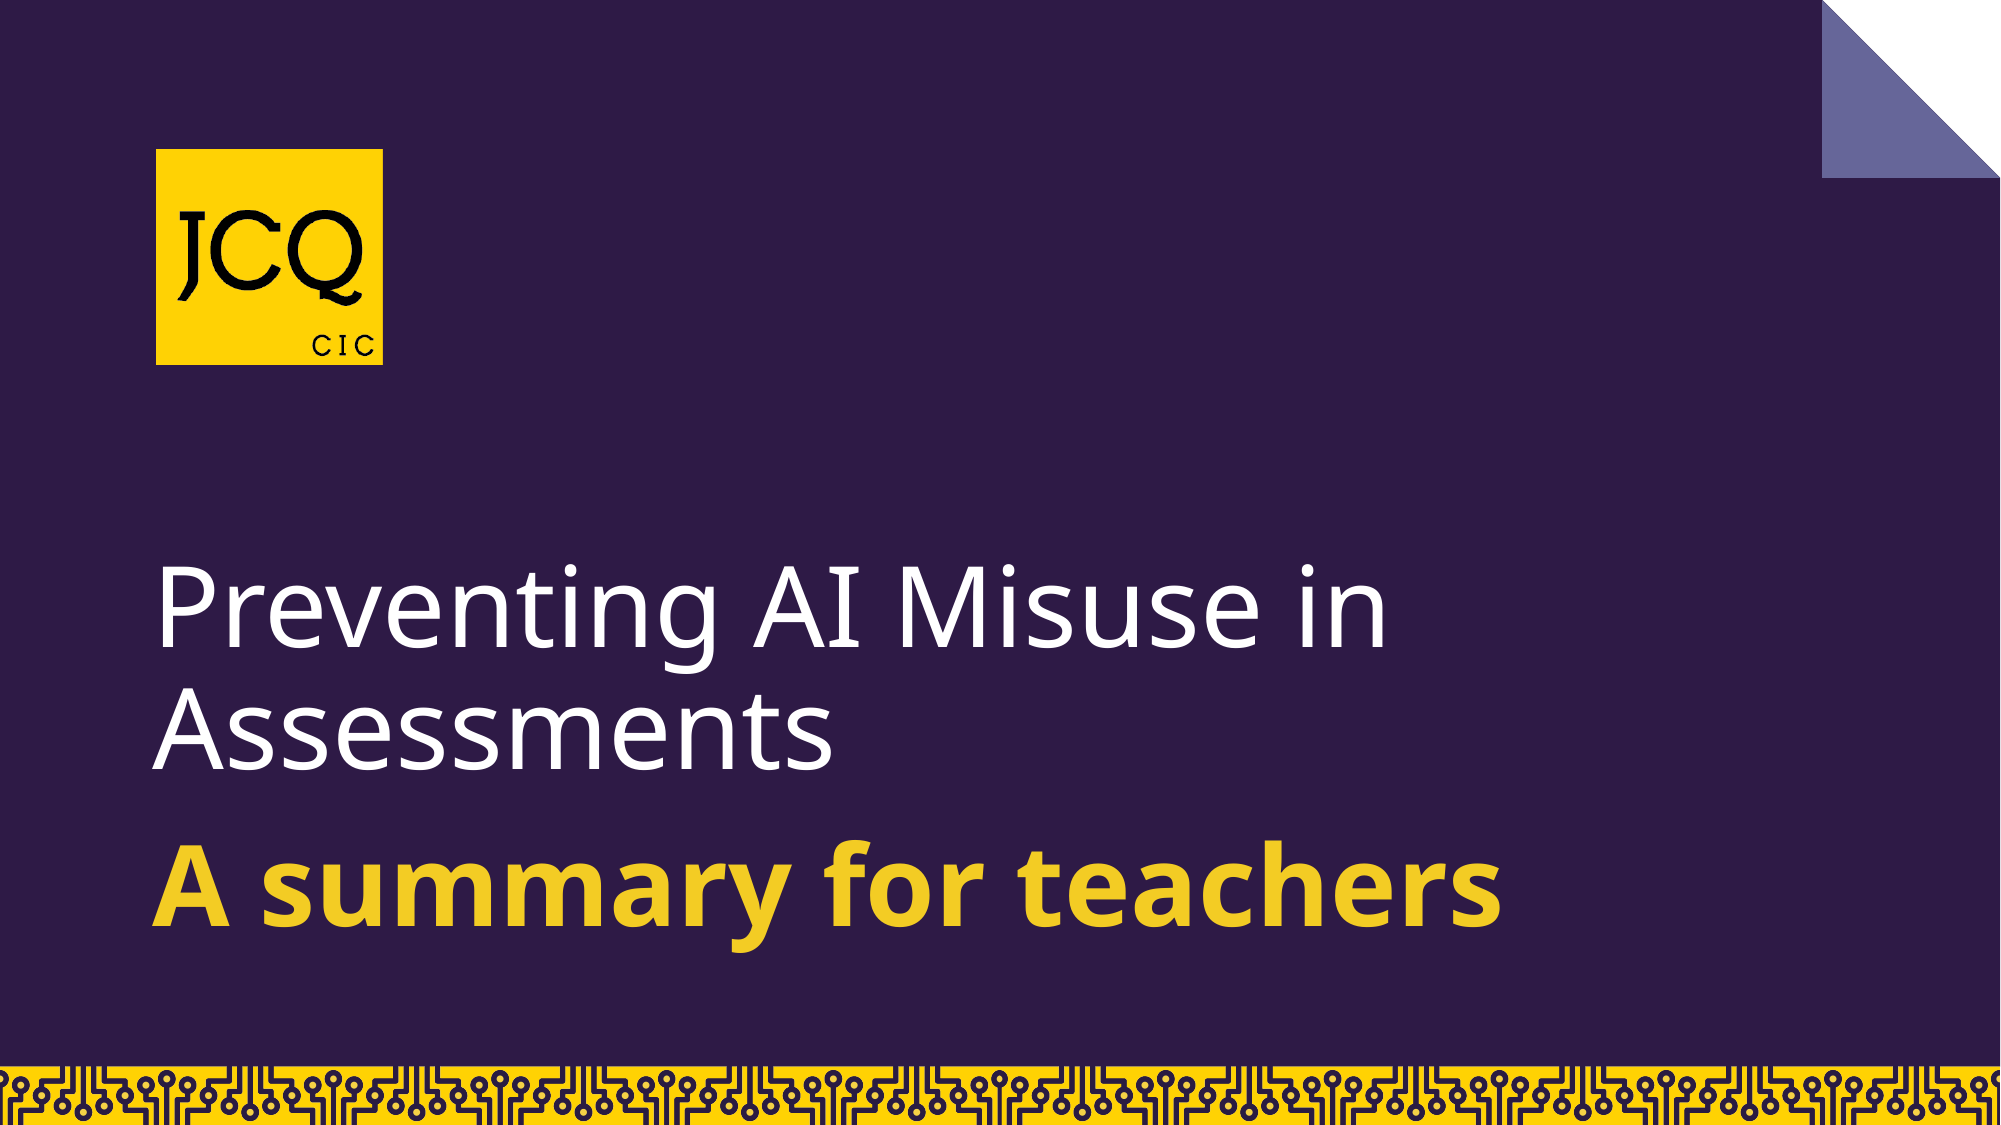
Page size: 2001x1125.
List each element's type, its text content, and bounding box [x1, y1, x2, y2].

subtitle A summary for teachers [137, 821, 1678, 955]
picture [0, 1066, 2000, 1125]
picture [156, 149, 384, 365]
title Preventing AI Misuse in Assessments [137, 456, 1473, 802]
